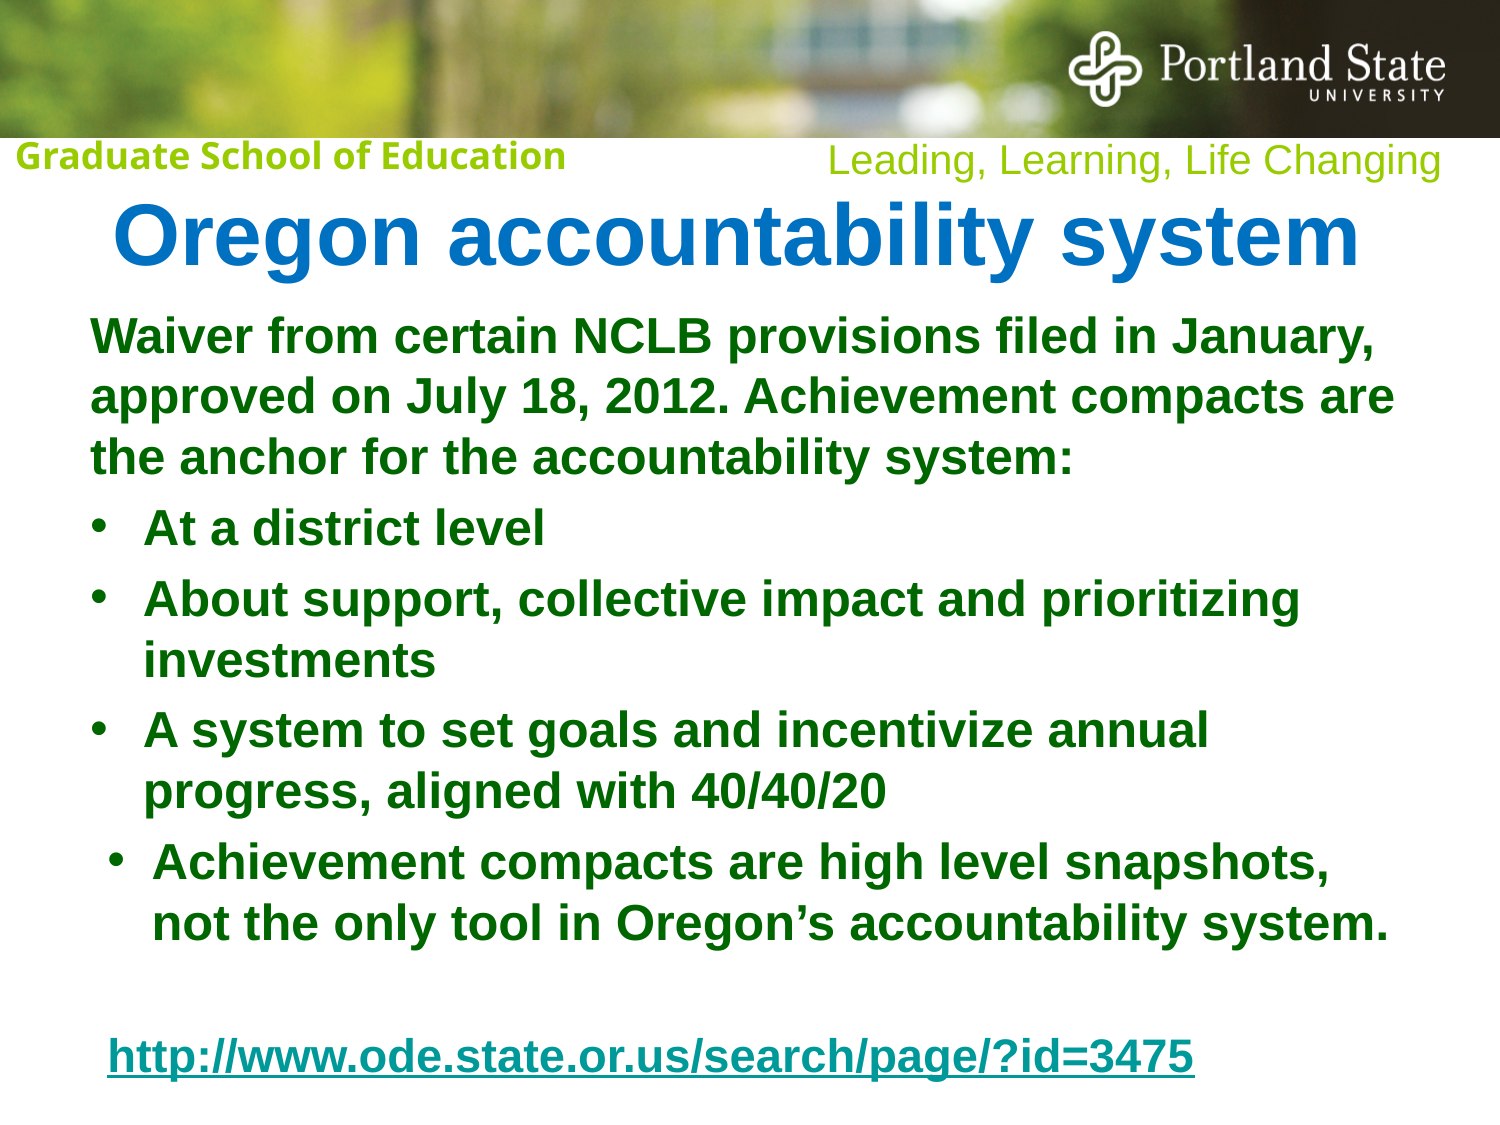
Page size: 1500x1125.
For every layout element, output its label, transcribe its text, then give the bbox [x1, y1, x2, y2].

list Waiver from certain NCLB provisions filed in January, approved on July 18, 2012. Achievement compacts are the anchor for the accountability system: At a district level About support, collective impact and prioritizing investments A system to set goals and incentivize annual progress, aligned with 40/40/20 Achievement compacts are high level snapshots, not the only tool in Oregon’s accountability system. http://www.ode.state.or.us/search/page/?id=3475 [74, 294, 1426, 1113]
title Oregon accountability system [49, 181, 1426, 294]
